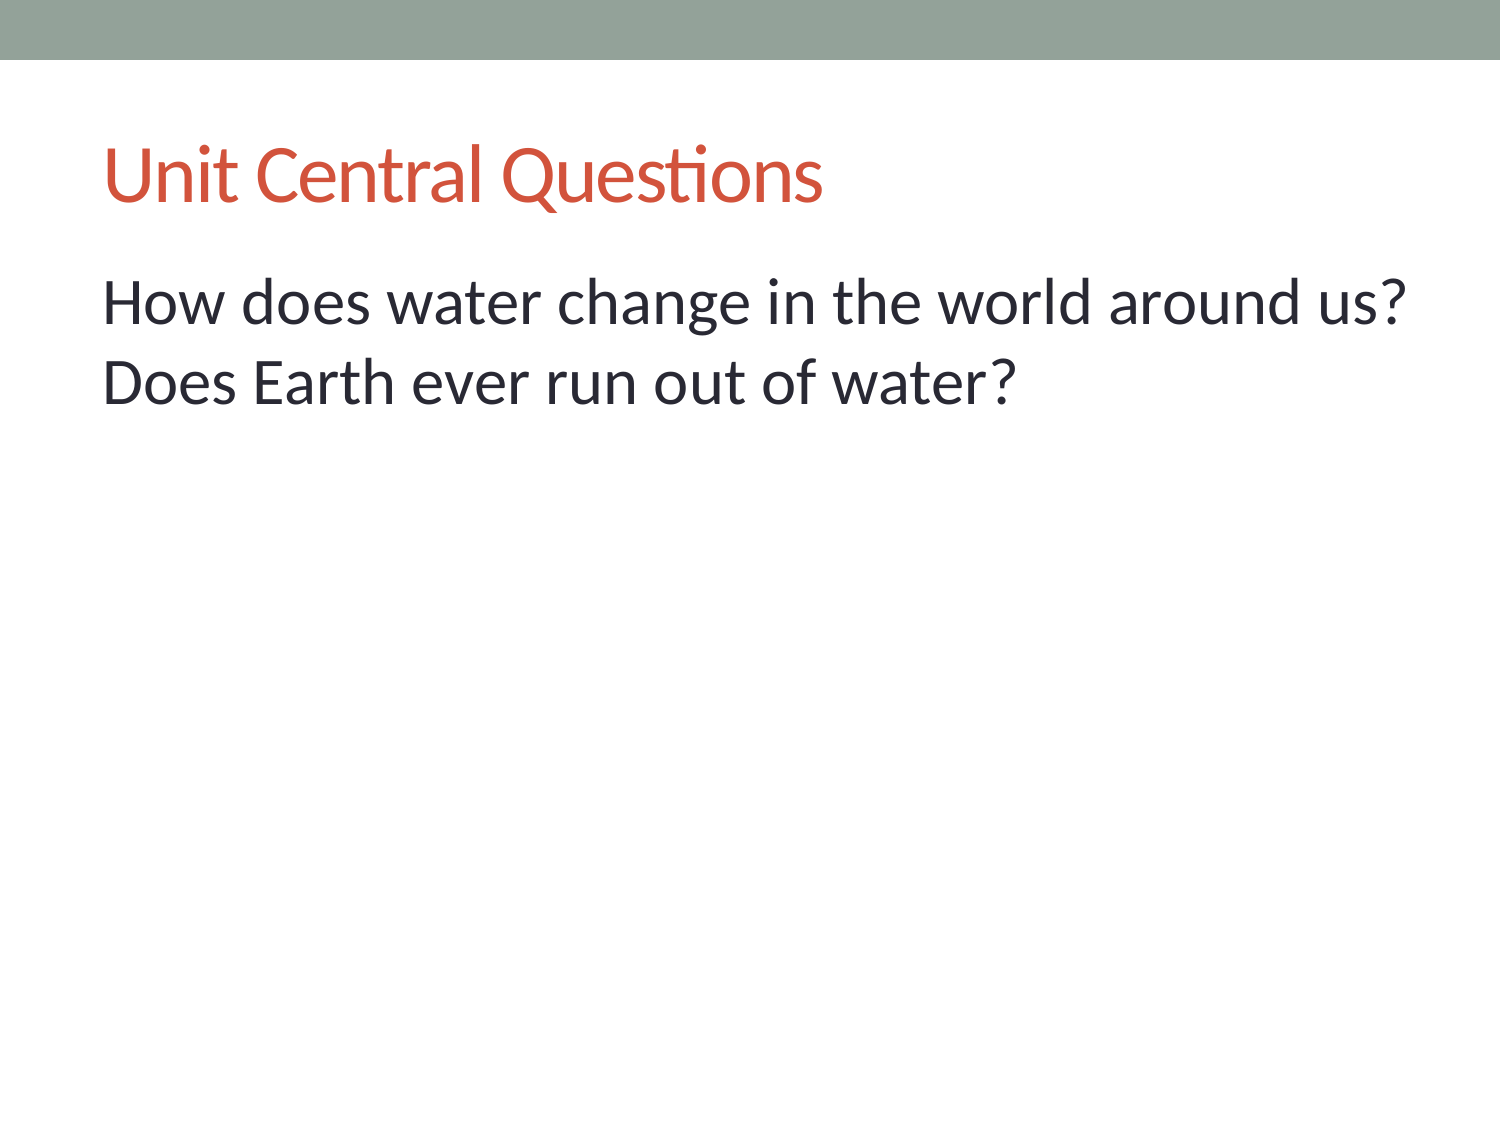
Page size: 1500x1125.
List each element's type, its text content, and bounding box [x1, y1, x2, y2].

list How does water change in the world around us? Does Earth ever run out of water? [87, 249, 1438, 1050]
title Unit Central Questions [87, 87, 1425, 249]
